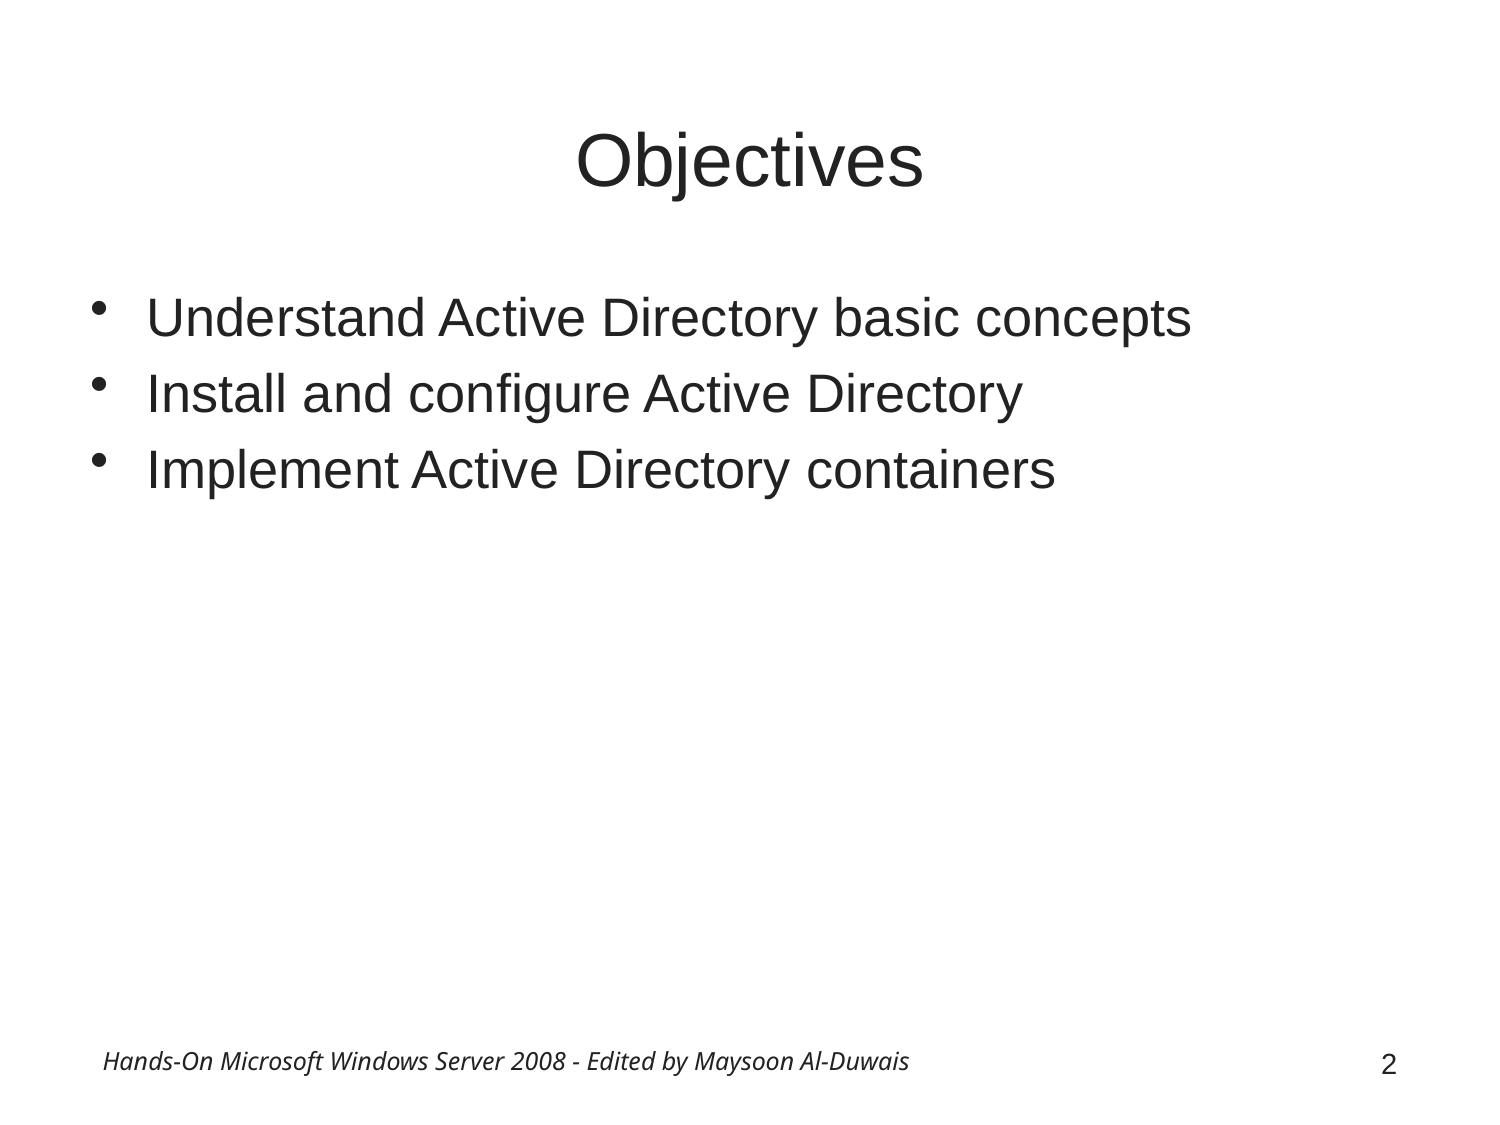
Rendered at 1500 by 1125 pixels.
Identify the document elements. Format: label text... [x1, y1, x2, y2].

title Objectives [87, 62, 1413, 251]
slide_number 2 [1074, 1037, 1413, 1101]
footer Hands-On Microsoft Windows Server 2008 - Edited by Maysoon Al-Duwais [87, 1037, 1051, 1101]
list Understand Active Directory basic concepts Install and configure Active Directory Implement Active Directory containers [74, 274, 1438, 1026]
